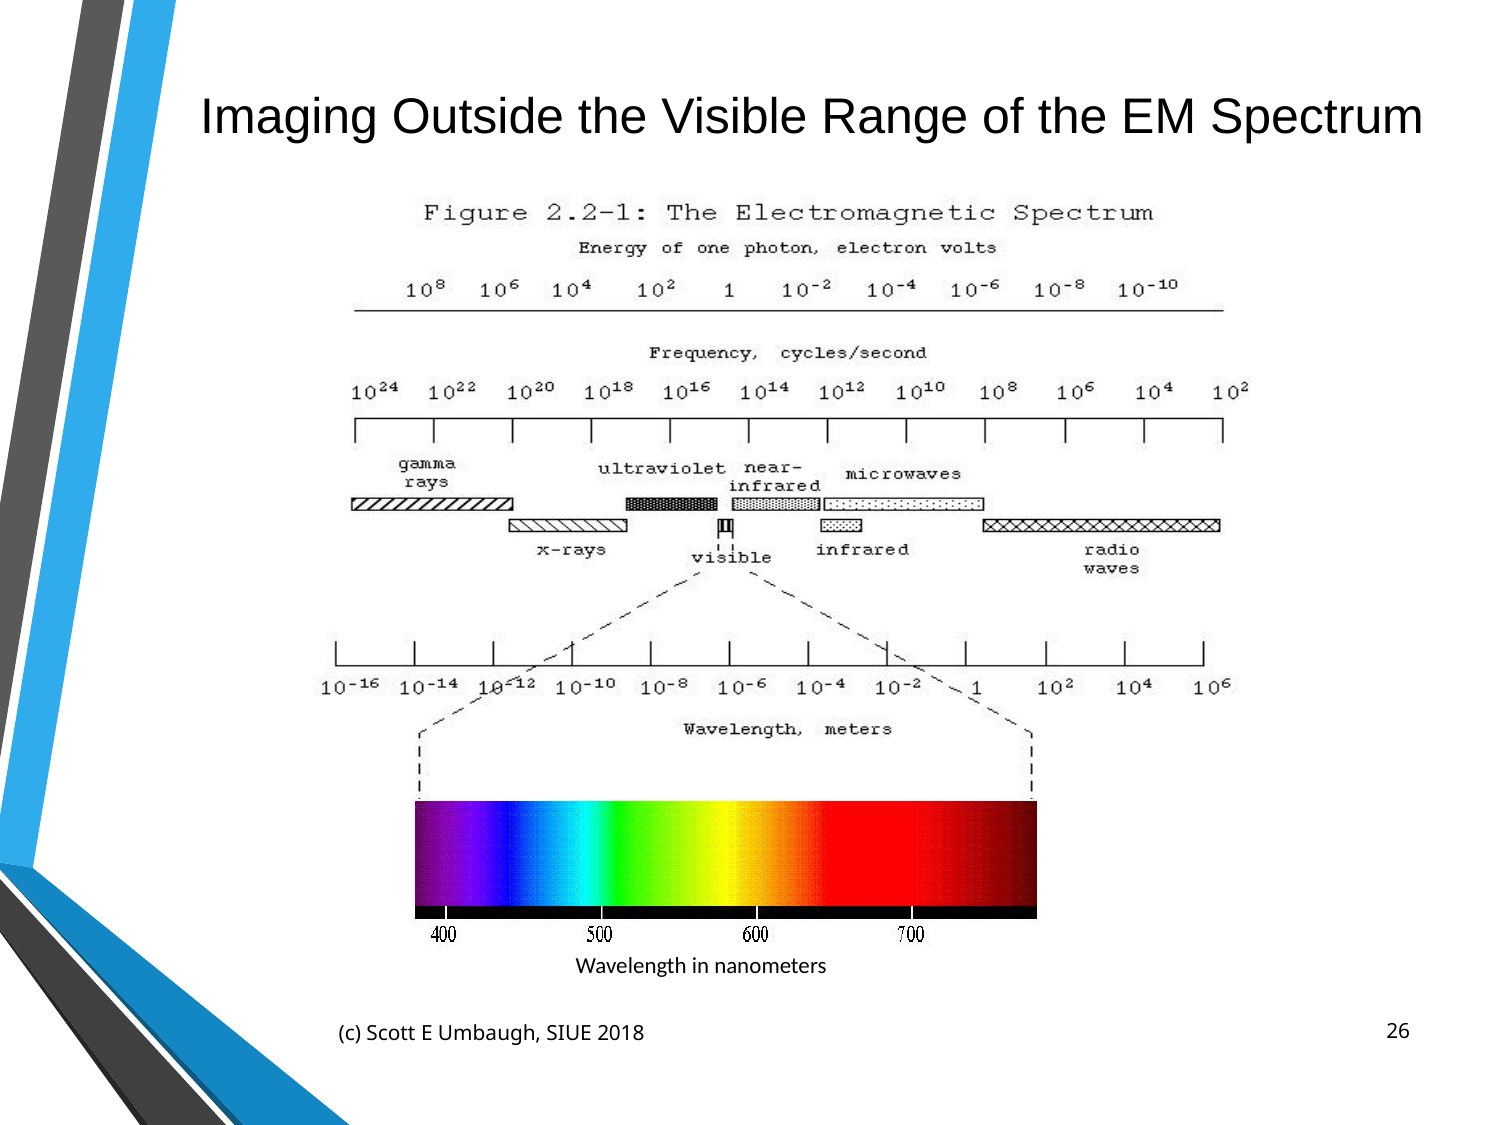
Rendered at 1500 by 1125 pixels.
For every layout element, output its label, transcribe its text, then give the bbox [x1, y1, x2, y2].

title Imaging Outside the Visible Range of the EM Spectrum [75, 62, 1500, 165]
slide_number 26 [1354, 1001, 1425, 1062]
picture [299, 164, 1277, 987]
footer (c) Scott E Umbaugh, SIUE 2018 [323, 1001, 1196, 1062]
